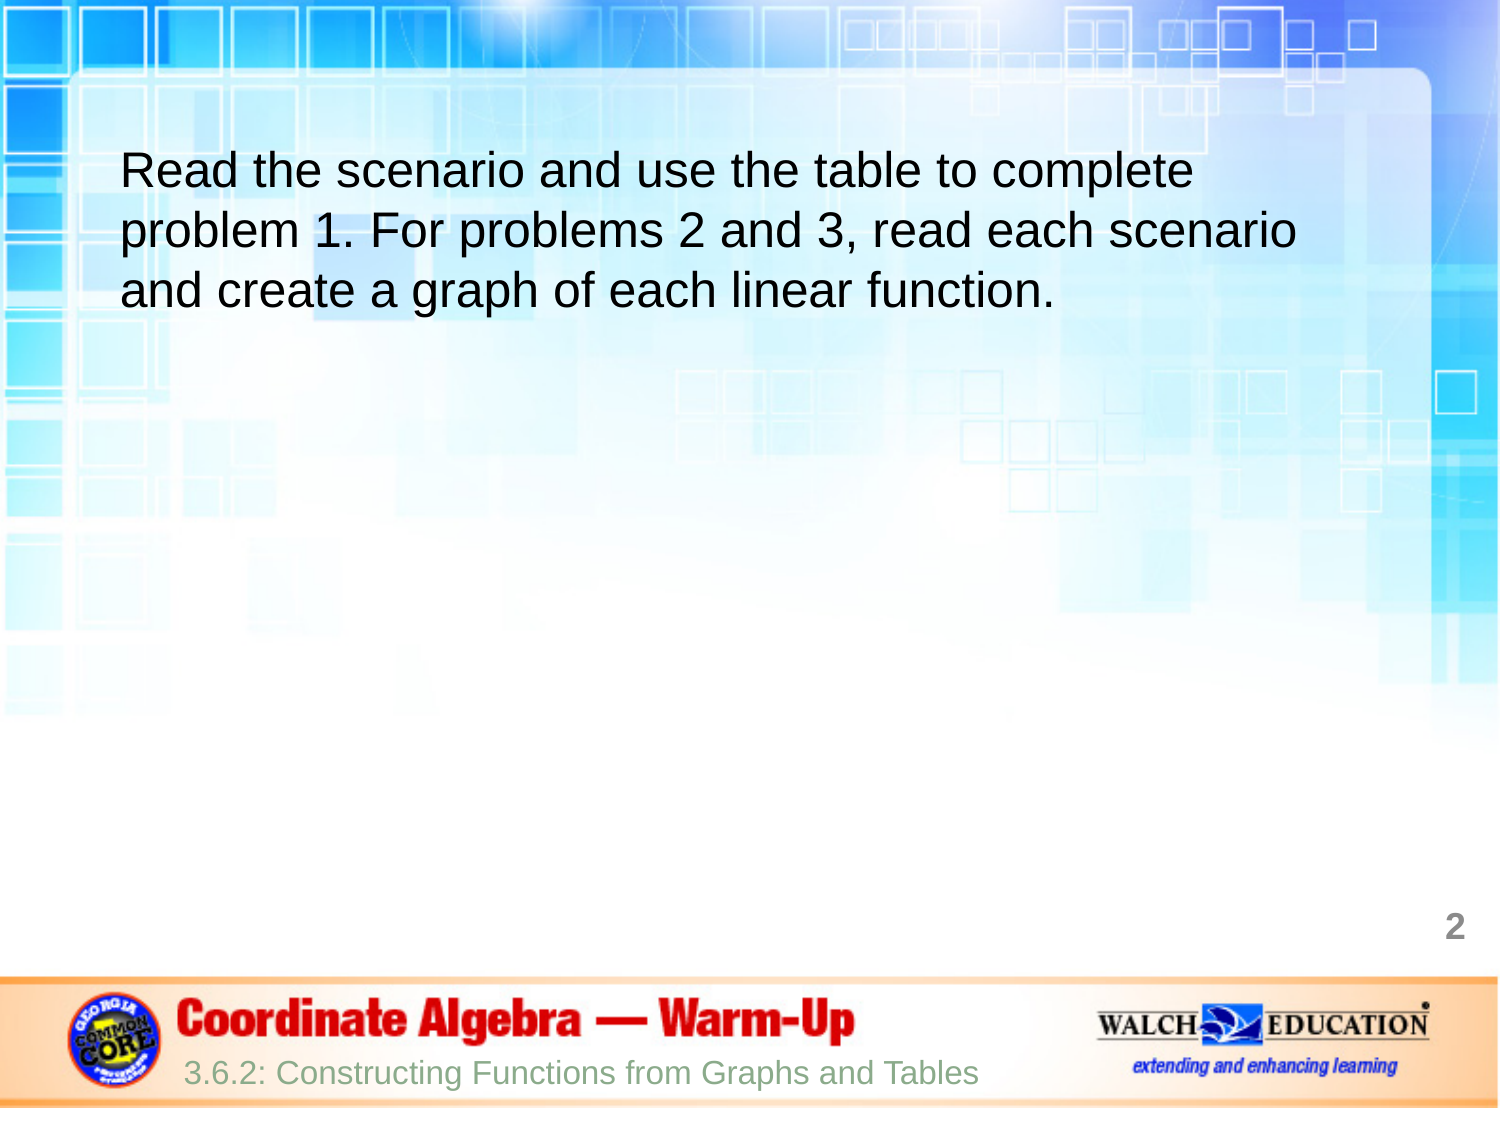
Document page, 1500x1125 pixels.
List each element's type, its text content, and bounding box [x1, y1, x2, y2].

slide_number 2 [1361, 901, 1481, 949]
footer 3.6.2: Constructing Functions from Graphs and Tables [168, 1048, 1067, 1094]
picture [0, 0, 1500, 1108]
text_box Read the scenario and use the table to complete problem 1. For problems 2 and 3, read each scenario and create a graph of each linear function. [105, 130, 1394, 949]
